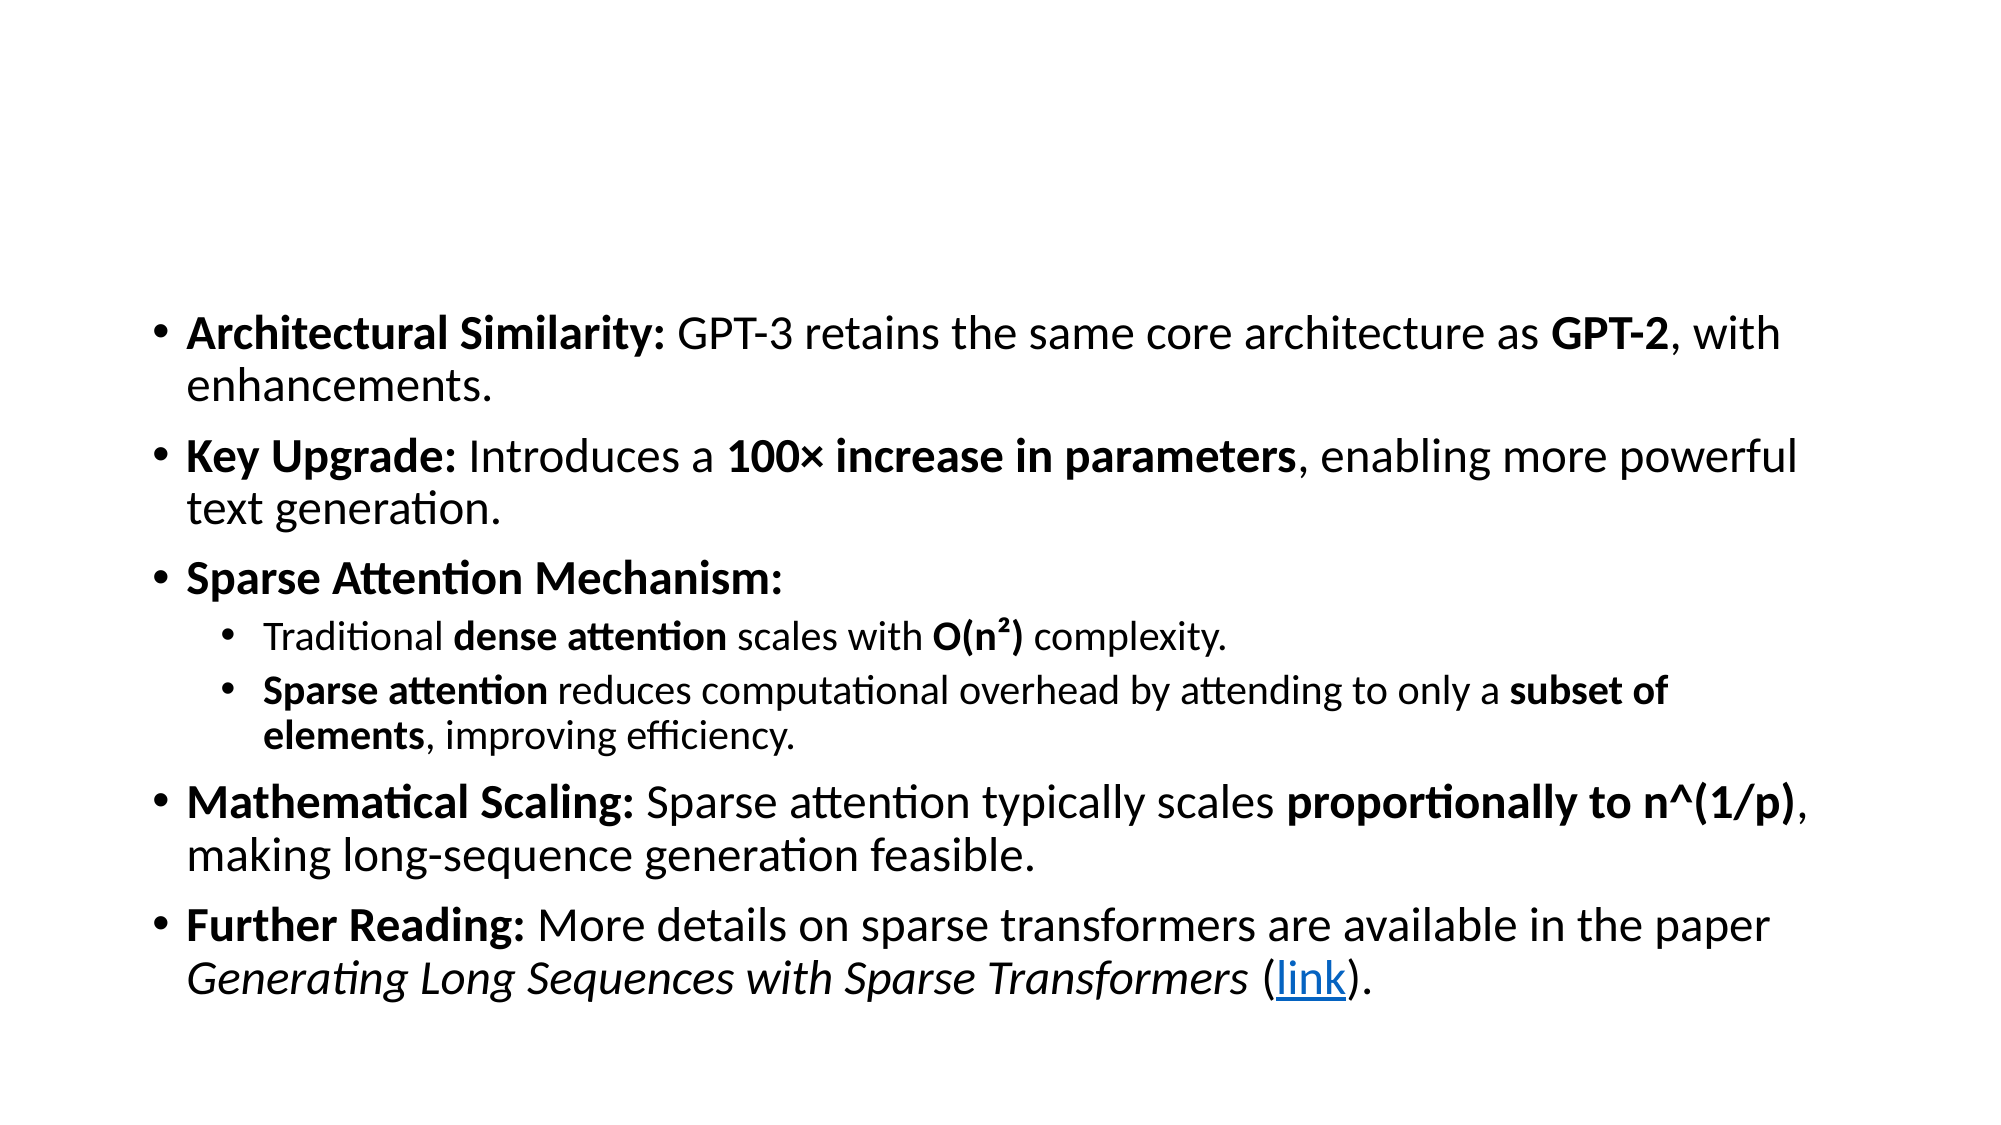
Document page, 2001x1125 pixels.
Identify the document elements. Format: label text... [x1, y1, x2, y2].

list Architectural Similarity: GPT-3 retains the same core architecture as GPT-2, with enhancements. Key Upgrade: Introduces a 100× increase in parameters, enabling more powerful text generation. Sparse Attention Mechanism: Traditional dense attention scales with O(n²) complexity. Sparse attention reduces computational overhead by attending to only a subset of elements, improving efficiency. Mathematical Scaling: Sparse attention typically scales proportionally to n^(1/p), making long-sequence generation feasible. Further Reading: More details on sparse transformers are available in the paper Generating Long Sequences with Sparse Transformers (link). [137, 299, 1863, 1014]
